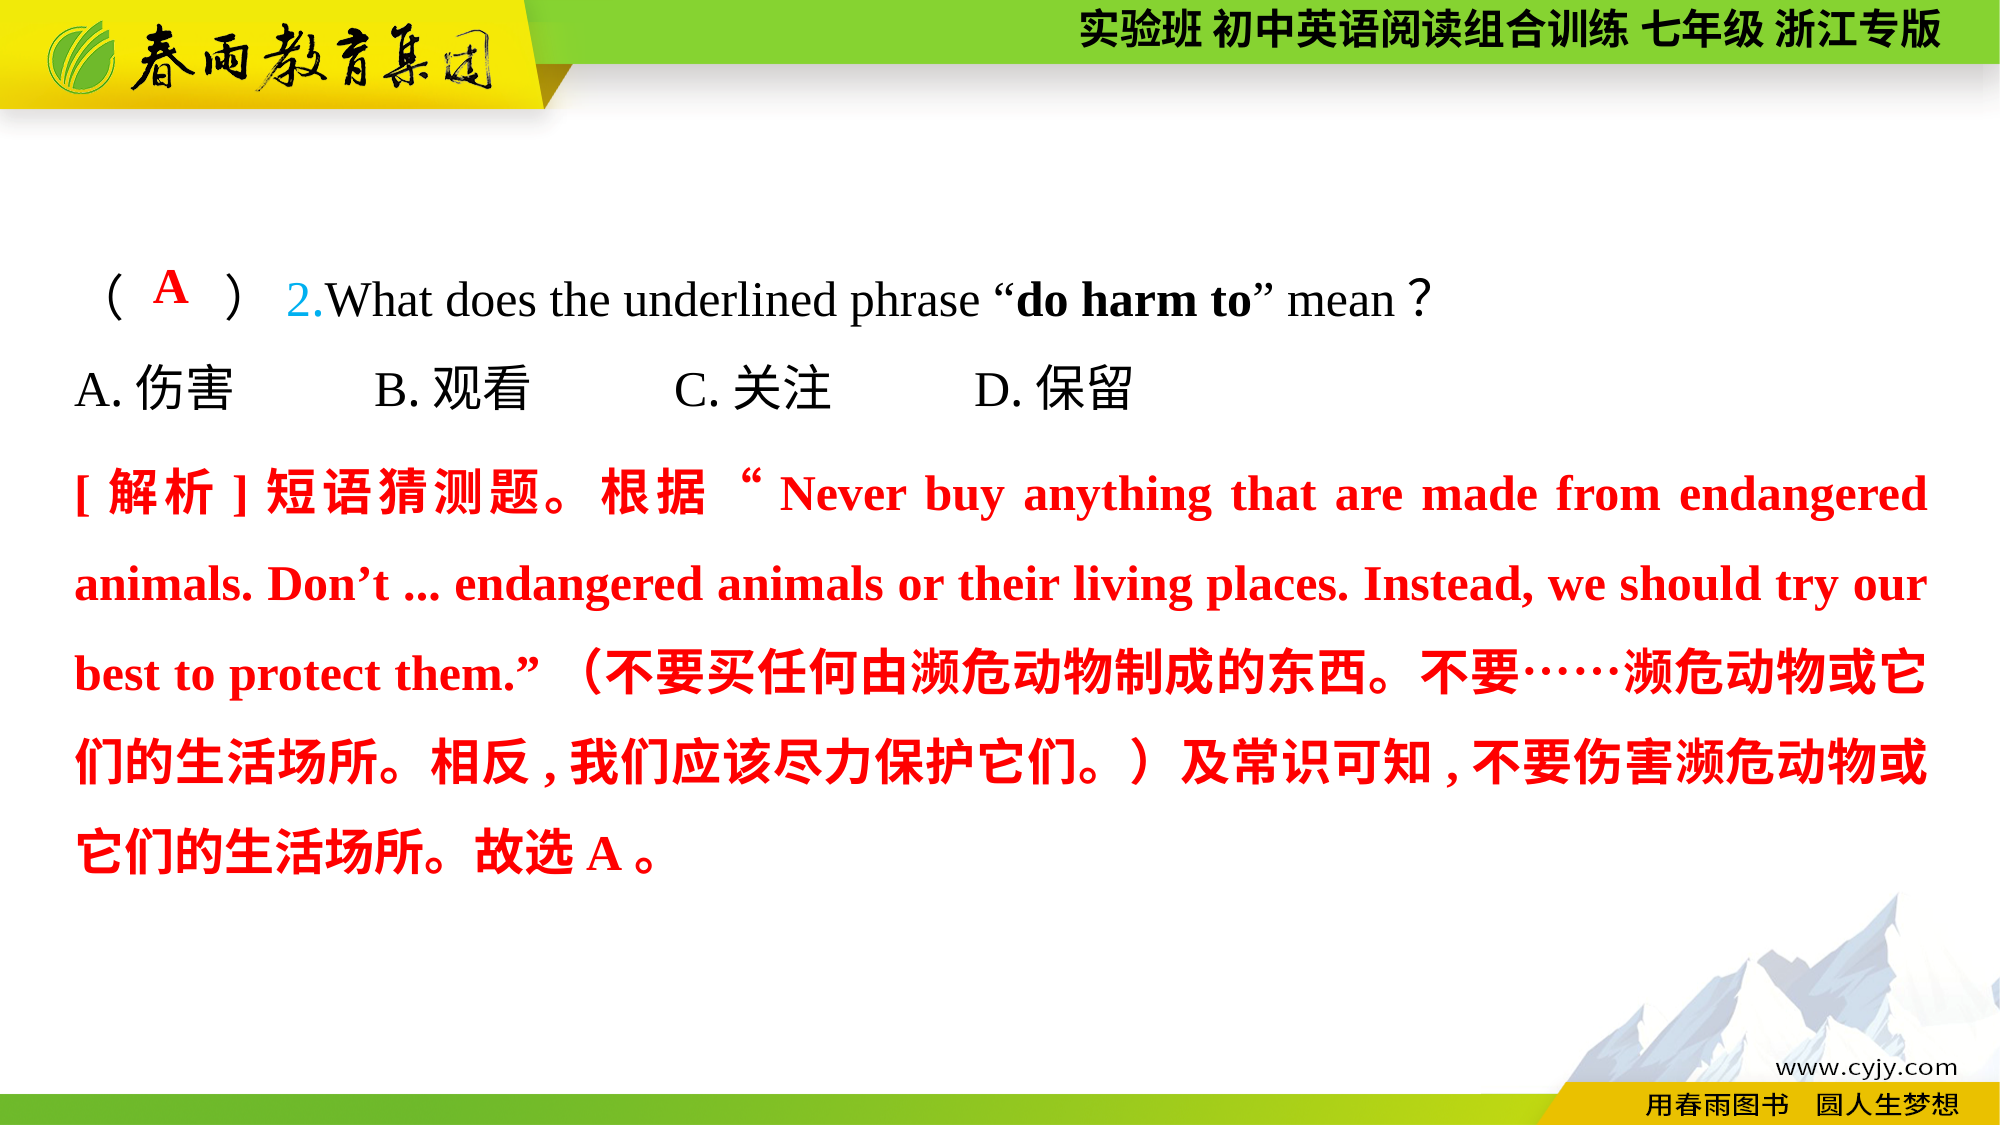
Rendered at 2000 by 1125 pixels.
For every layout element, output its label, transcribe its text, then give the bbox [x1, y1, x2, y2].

text_box A [138, 246, 204, 321]
text_box [解析]短语猜测题。根据“Never buy anything that are made from endangered animals. Don’t ... endangered animals or their living places. Instead, we should try our best to protect them.”（不要买任何由濒危动物制成的东西。不要……濒危动物或它们的生活场所。相反,我们应该尽力保护它们。）及常识可知,不要伤害濒危动物或它们的生活场所。故选A。 [59, 423, 1944, 889]
list （ ）2.What does the underlined phrase “do harm to” mean？ A.伤害 B.观看 C.关注 D.保留 [59, 228, 1944, 415]
picture [0, 0, 2000, 1125]
